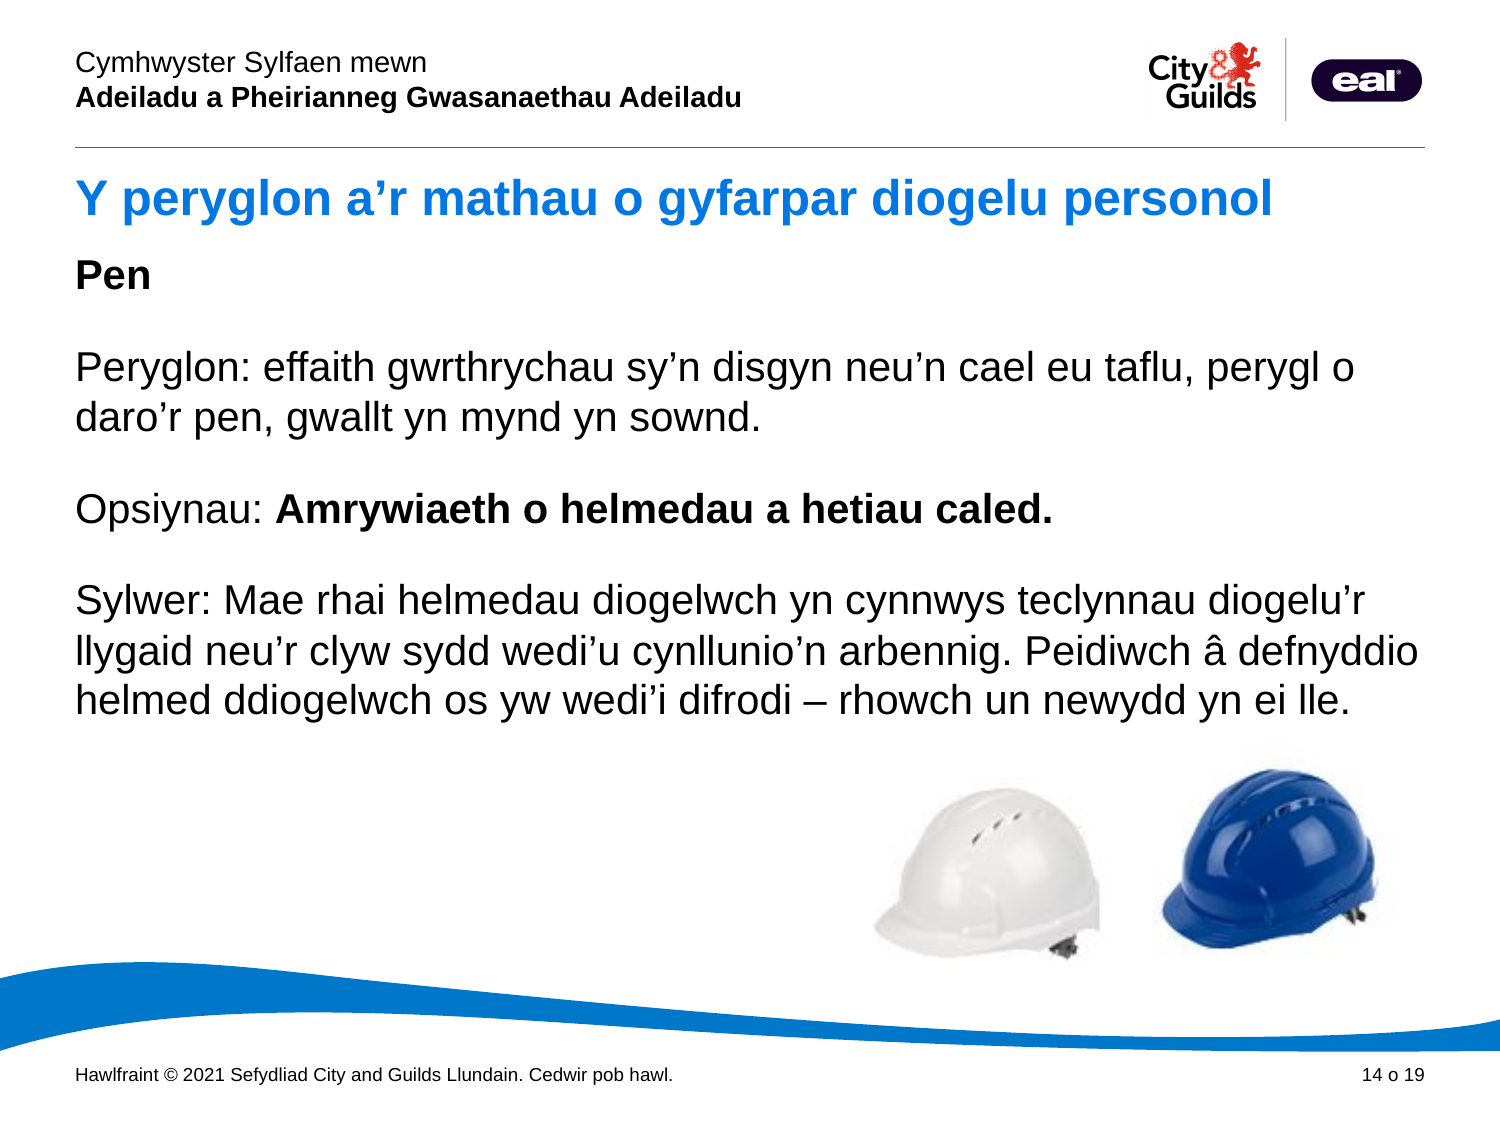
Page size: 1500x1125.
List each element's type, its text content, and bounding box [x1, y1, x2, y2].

picture [1149, 38, 1422, 121]
picture [855, 743, 1124, 1011]
title Y peryglon a’r mathau o gyfarpar diogelu personol [74, 165, 1426, 229]
list Pen Peryglon: effaith gwrthrychau sy’n disgyn neu’n cael eu taflu, perygl o daro’r pen, gwallt yn mynd yn sownd. Opsiynau: Amrywiaeth o helmedau a hetiau caled. Sylwer: Mae rhai helmedau diogelwch yn cynnwys teclynnau diogelu’r llygaid neu’r clyw sydd wedi’u cynllunio’n arbennig. Peidiwch â defnyddio helmed ddiogelwch os yw wedi’i difrodi – rhowch un newydd yn ei lle. [74, 247, 1426, 946]
picture [1152, 743, 1396, 988]
